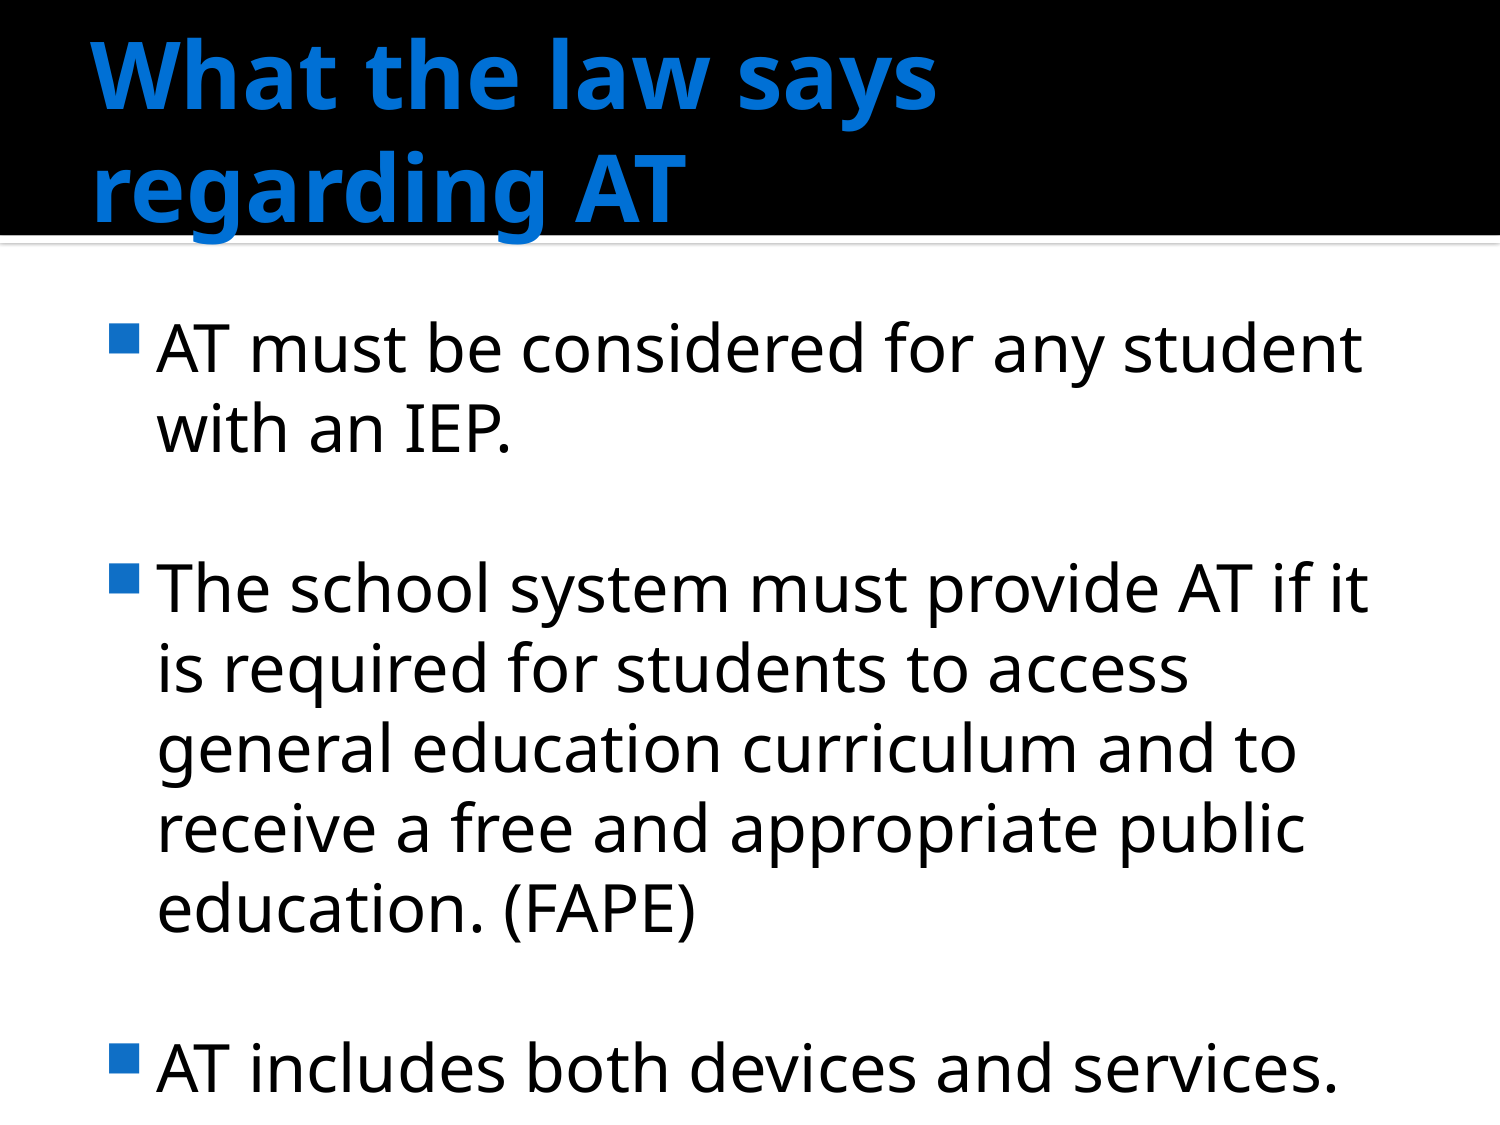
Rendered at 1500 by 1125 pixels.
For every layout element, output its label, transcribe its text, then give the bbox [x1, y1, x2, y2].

list AT must be considered for any student with an IEP. The school system must provide AT if it is required for students to access general education curriculum and to receive a free and appropriate public education. (FAPE) AT includes both devices and services. [75, 291, 1425, 1050]
title What the law says regarding AT [75, 25, 1425, 231]
